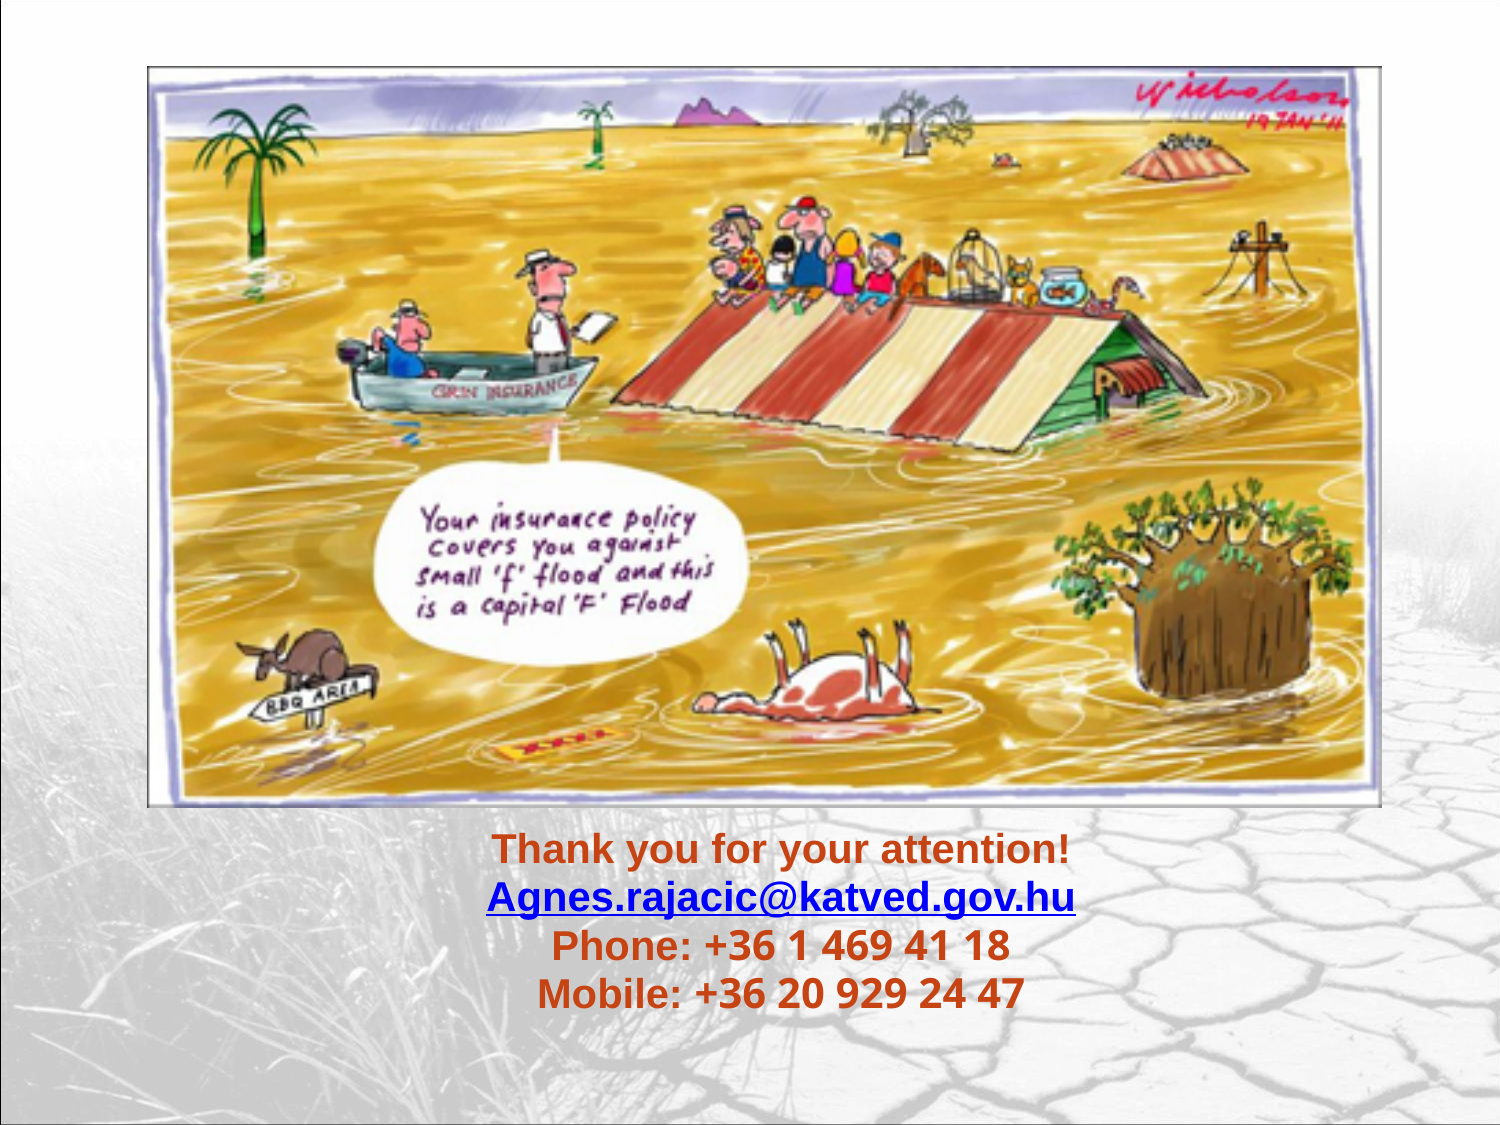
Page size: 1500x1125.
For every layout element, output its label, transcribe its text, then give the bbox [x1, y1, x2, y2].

picture [0, 0, 1500, 1125]
list Thank you for your attention! Agnes.rajacic@katved.gov.hu Phone: +36 1 469 41 18 Mobile: +36 20 929 24 47 [100, 219, 1463, 1048]
